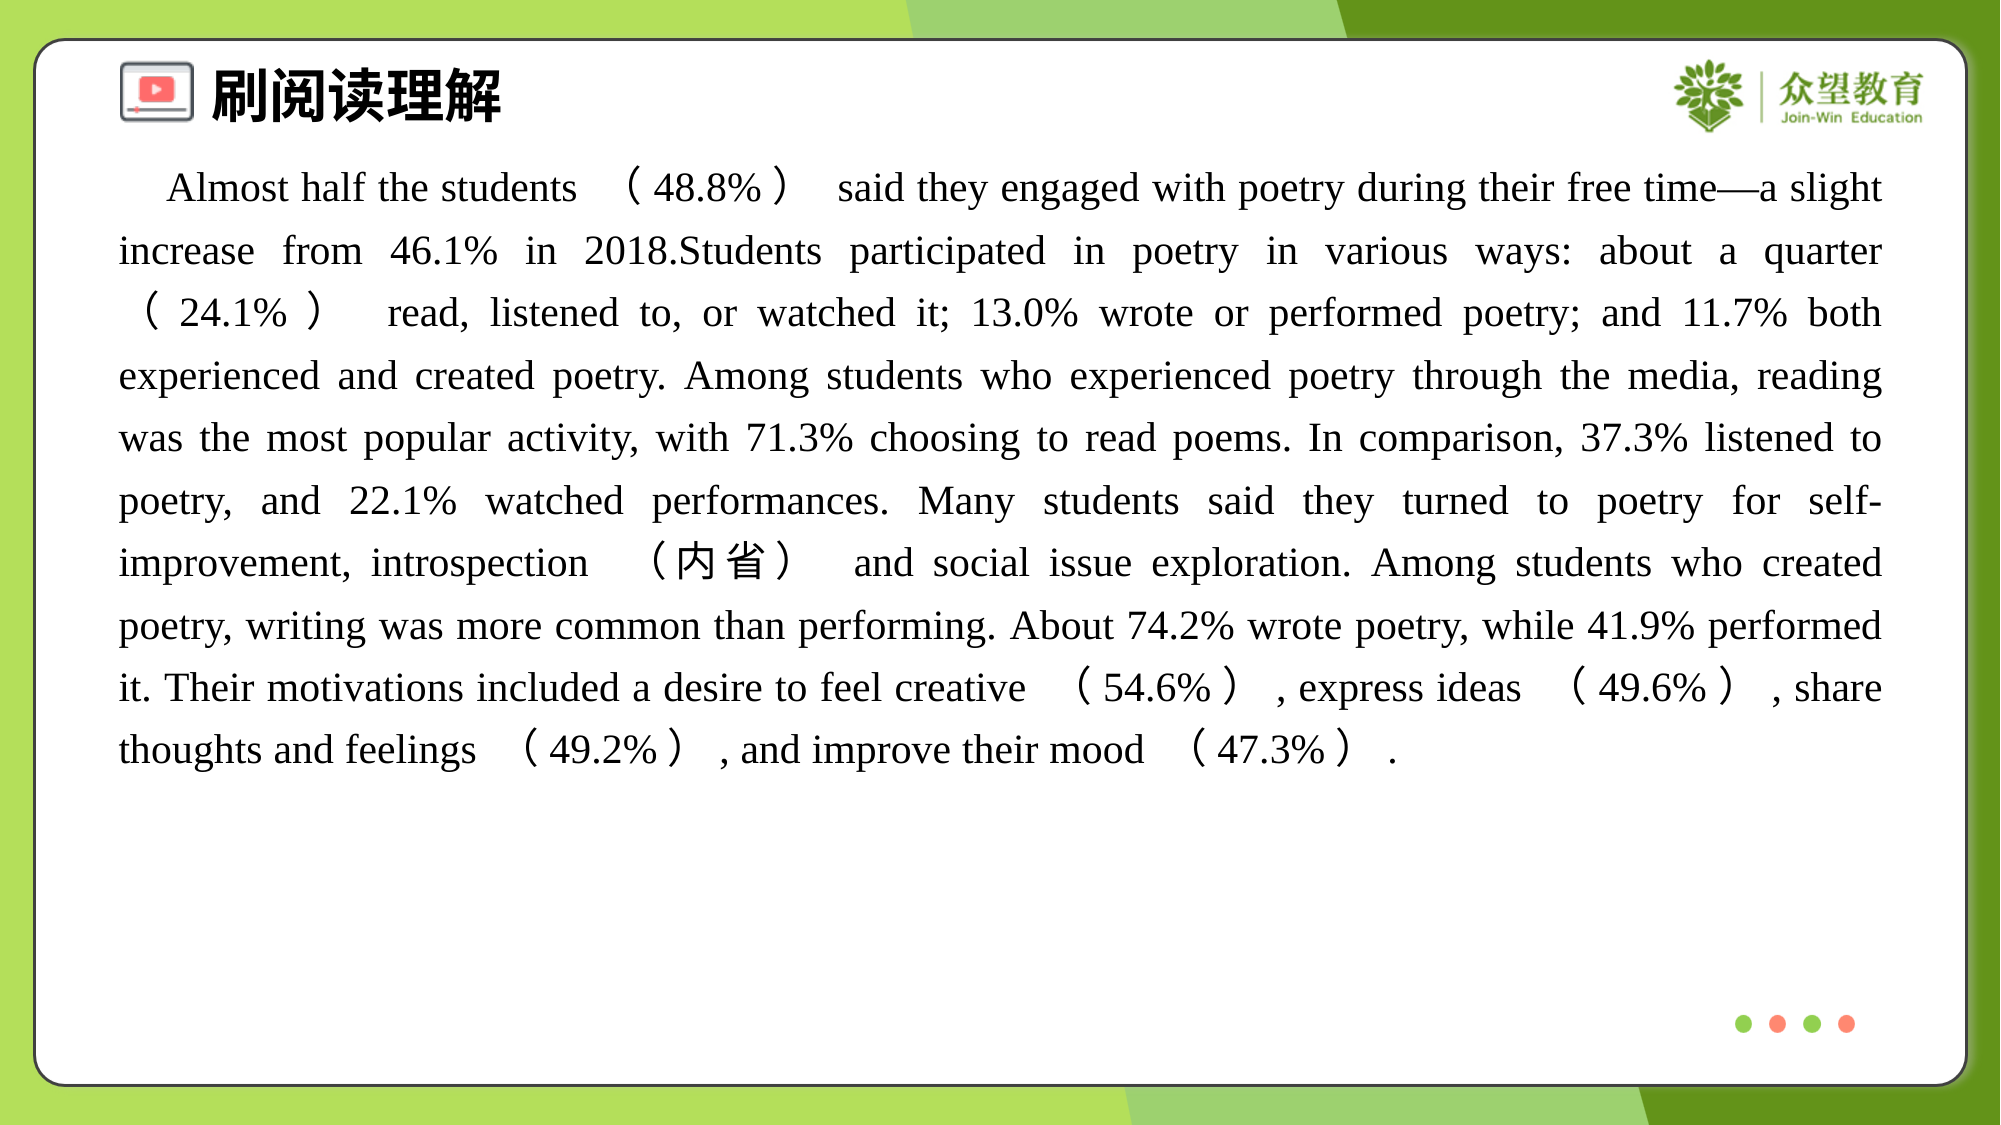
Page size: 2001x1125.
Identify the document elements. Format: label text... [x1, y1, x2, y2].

picture [0, 0, 2000, 1125]
text_box Almost half the students （48.8%） said they engaged with poetry during their free time—a slight increase from 46.1% in 2018.Students participated in poetry in various ways: about a quarter （24.1%） read, listened to, or watched it; 13.0% wrote or performed poetry; and 11.7% both experienced and created poetry. Among students who experienced poetry through the media, reading was the most popular activity, with 71.3% choosing to read poems. In comparison, 37.3% listened to poetry, and 22.1% watched performances. Many students said they turned to poetry for self-improvement, introspection （内省） and social issue exploration. Among students who created poetry, writing was more common than performing. About 74.2% wrote poetry, while 41.9% performed it. Their motivations included a desire to feel creative （54.6%）, express ideas （49.6%）, share thoughts and feelings （49.2%）, and improve their mood （47.3%）. [118, 147, 1883, 836]
